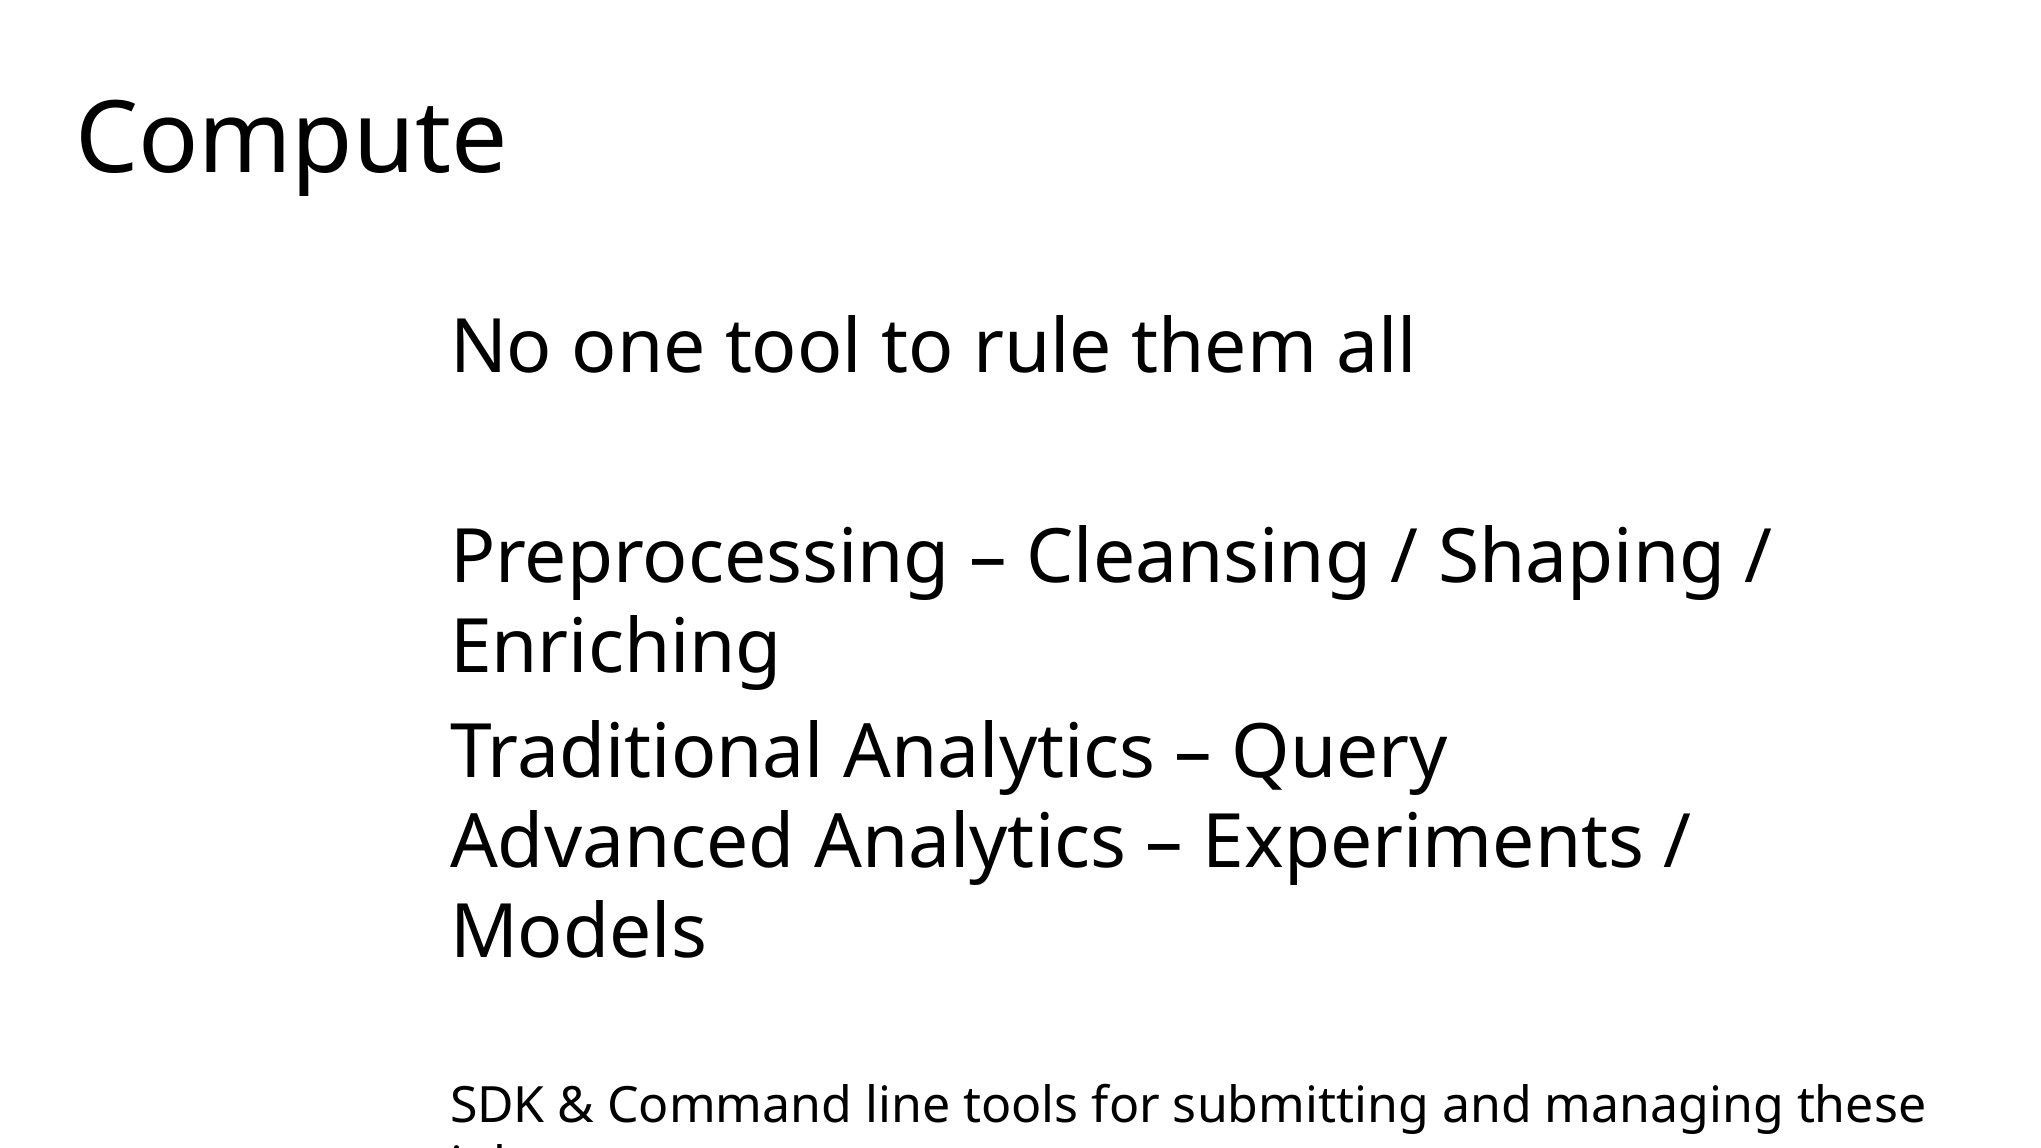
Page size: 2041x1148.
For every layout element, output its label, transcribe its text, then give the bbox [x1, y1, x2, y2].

list No one tool to rule them all Preprocessing – Cleansing / Shaping / Enriching Traditional Analytics – Query Advanced Analytics – Experiments / Models SDK & Command line tools for submitting and managing these jobs [420, 273, 1996, 1099]
title Compute [45, 48, 1996, 199]
